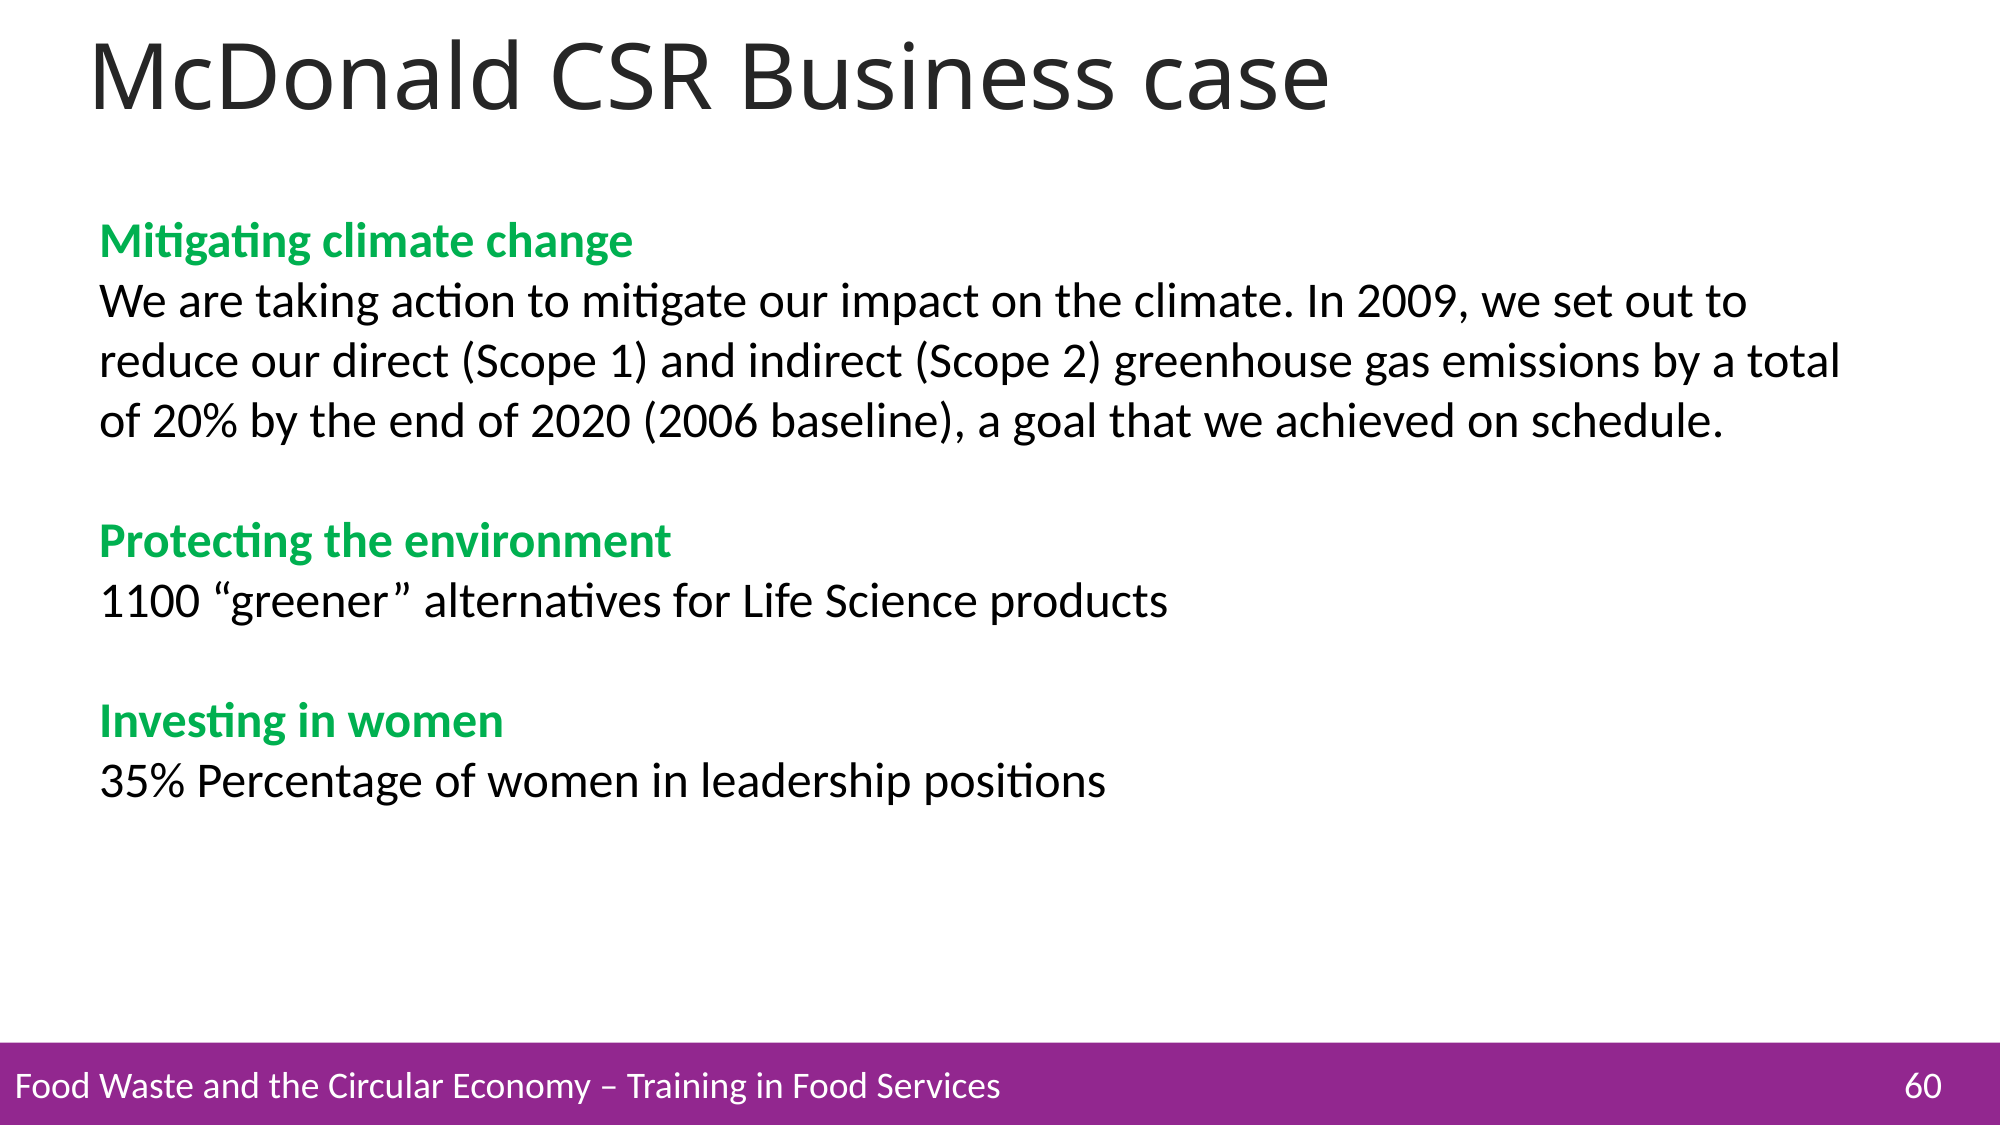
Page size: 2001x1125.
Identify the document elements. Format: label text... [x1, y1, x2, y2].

list McDonald CSR Business case [34, 20, 1934, 140]
text_box Mitigating climate change We are taking action to mitigate our impact on the climate. In 2009, we set out to reduce our direct (Scope 1) and indirect (Scope 2) greenhouse gas emissions by a total of 20% by the end of 2020 (2006 baseline), a goal that we achieved on schedule. Protecting the environment 1100 “greener” alternatives for Life Science products Investing in women 35% Percentage of women in leadership positions [84, 199, 1870, 850]
